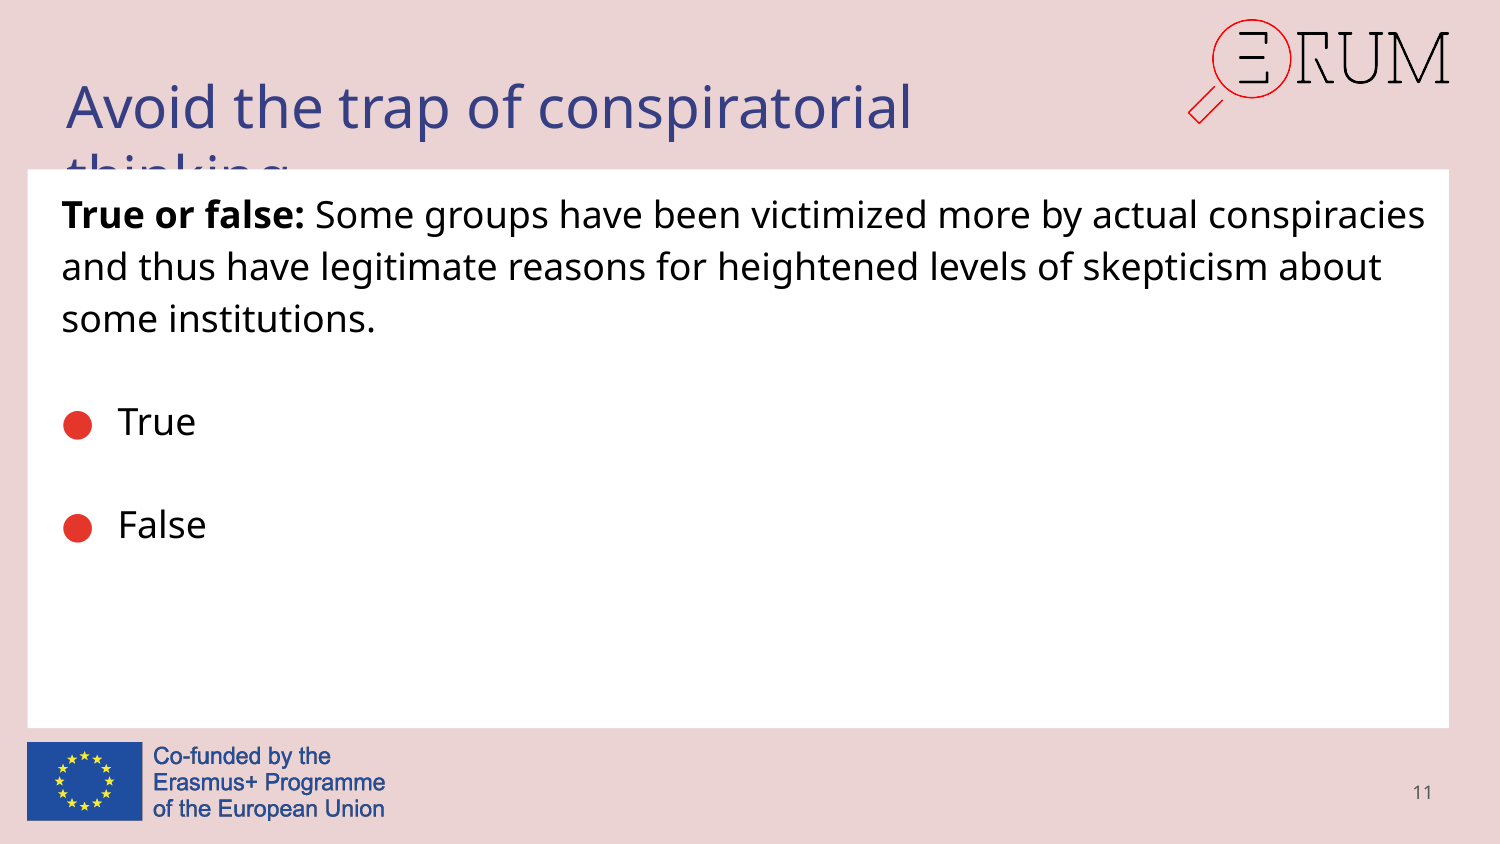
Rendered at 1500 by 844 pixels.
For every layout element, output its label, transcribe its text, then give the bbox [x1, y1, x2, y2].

picture [27, 742, 385, 821]
picture [1136, 0, 1500, 137]
list True or false: Some groups have been victimized more by actual conspiracies and thus have legitimate reasons for heightened levels of skepticism about some institutions. True False [27, 169, 1449, 729]
slide_number 11 [1358, 761, 1449, 826]
title Avoid the trap of conspiratorial thinking [51, 55, 1168, 150]
